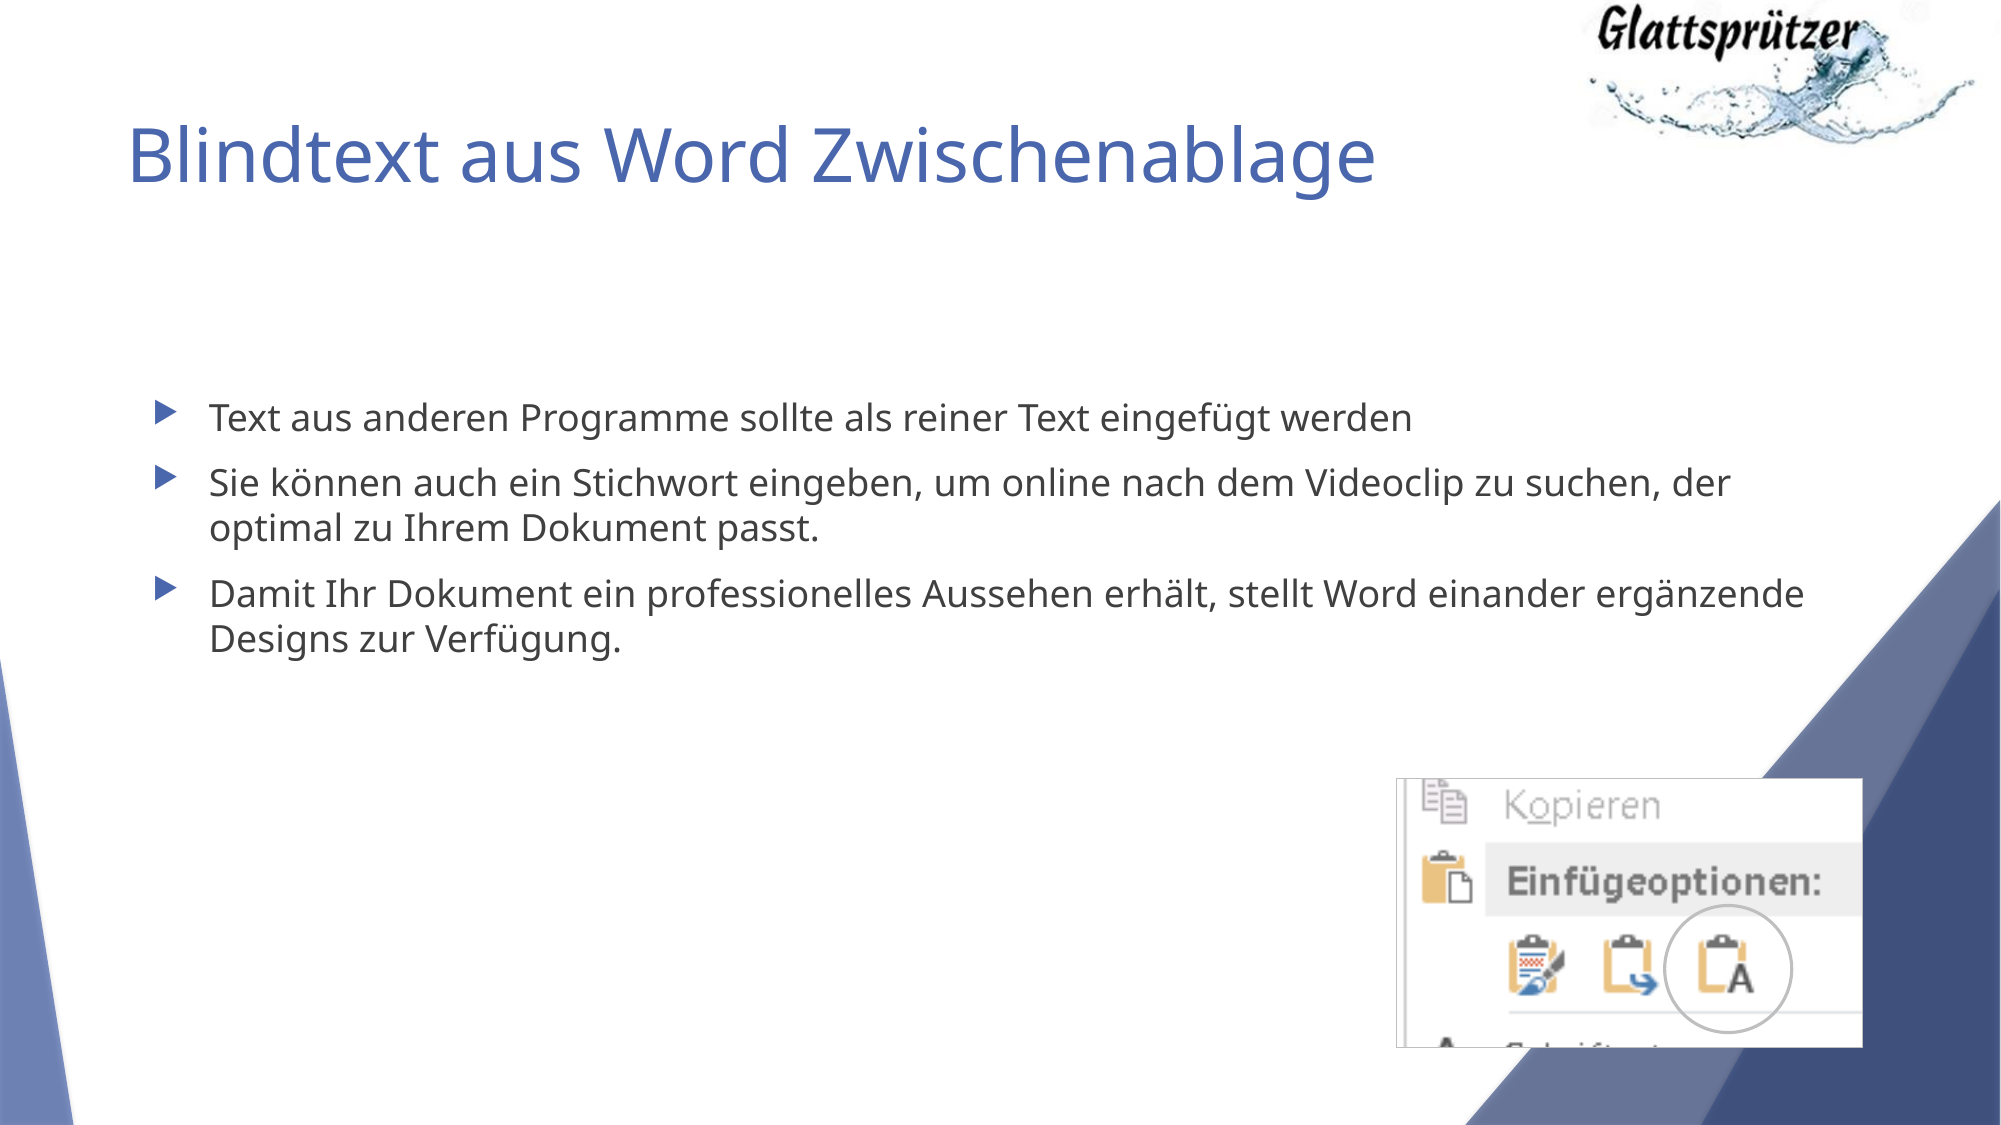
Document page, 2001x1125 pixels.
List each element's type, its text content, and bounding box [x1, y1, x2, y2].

title Blindtext aus Word Zwischenablage [111, 99, 1522, 317]
picture [1578, 0, 2000, 172]
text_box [1395, 777, 1863, 1048]
list Text aus anderen Programme sollte als reiner Text eingefügt werden Sie können auch ein Stichwort eingeben, um online nach dem Videoclip zu suchen, der optimal zu Ihrem Dokument passt. Damit Ihr Dokument ein professionelles Aussehen erhält, stellt Word einander ergänzende Designs zur Verfügung. [137, 386, 1863, 1014]
